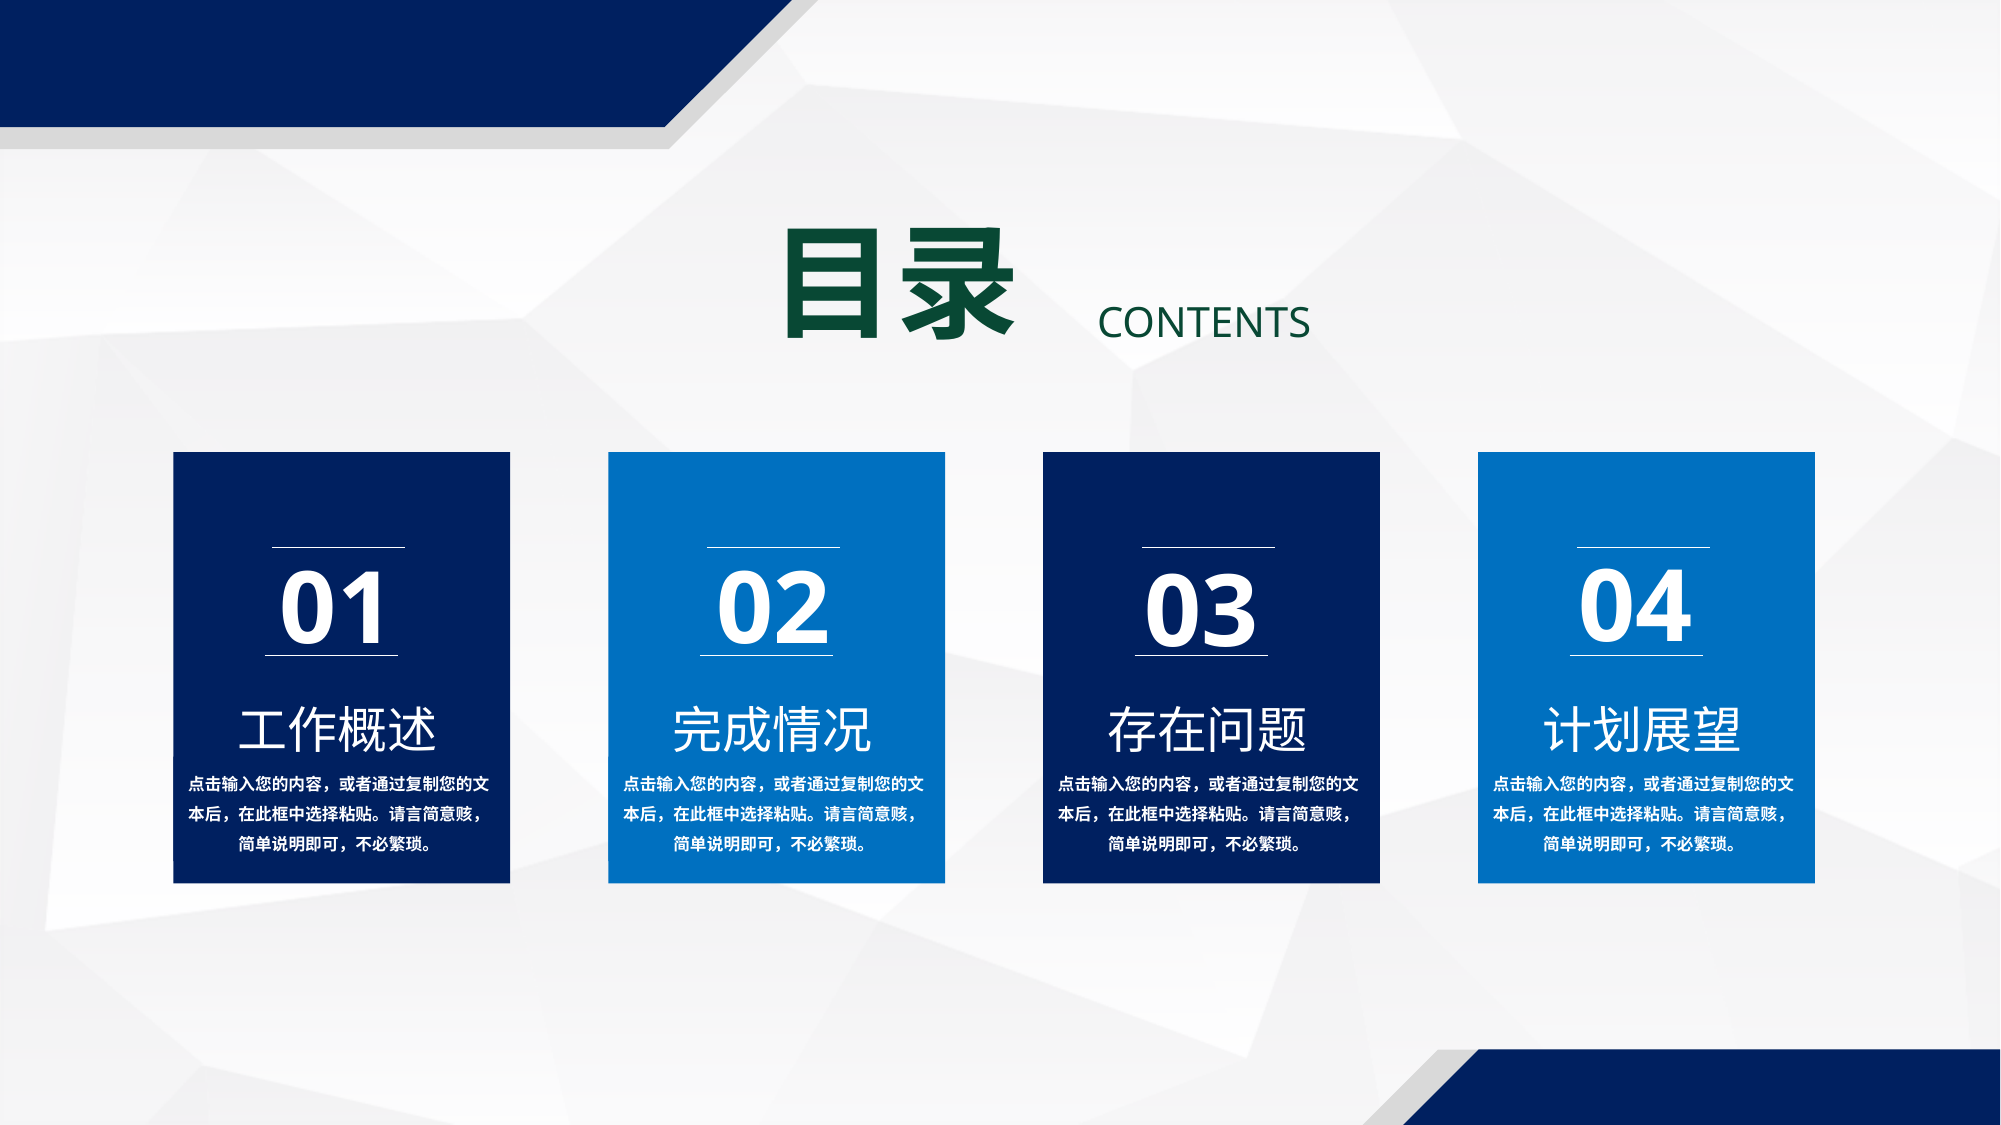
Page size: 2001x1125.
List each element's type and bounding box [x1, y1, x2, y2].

text_box [1478, 452, 1815, 884]
text_box [608, 452, 946, 884]
text_box [725, 196, 1374, 364]
text_box [1043, 452, 1380, 884]
picture [0, 0, 2001, 1125]
text_box [173, 452, 511, 884]
